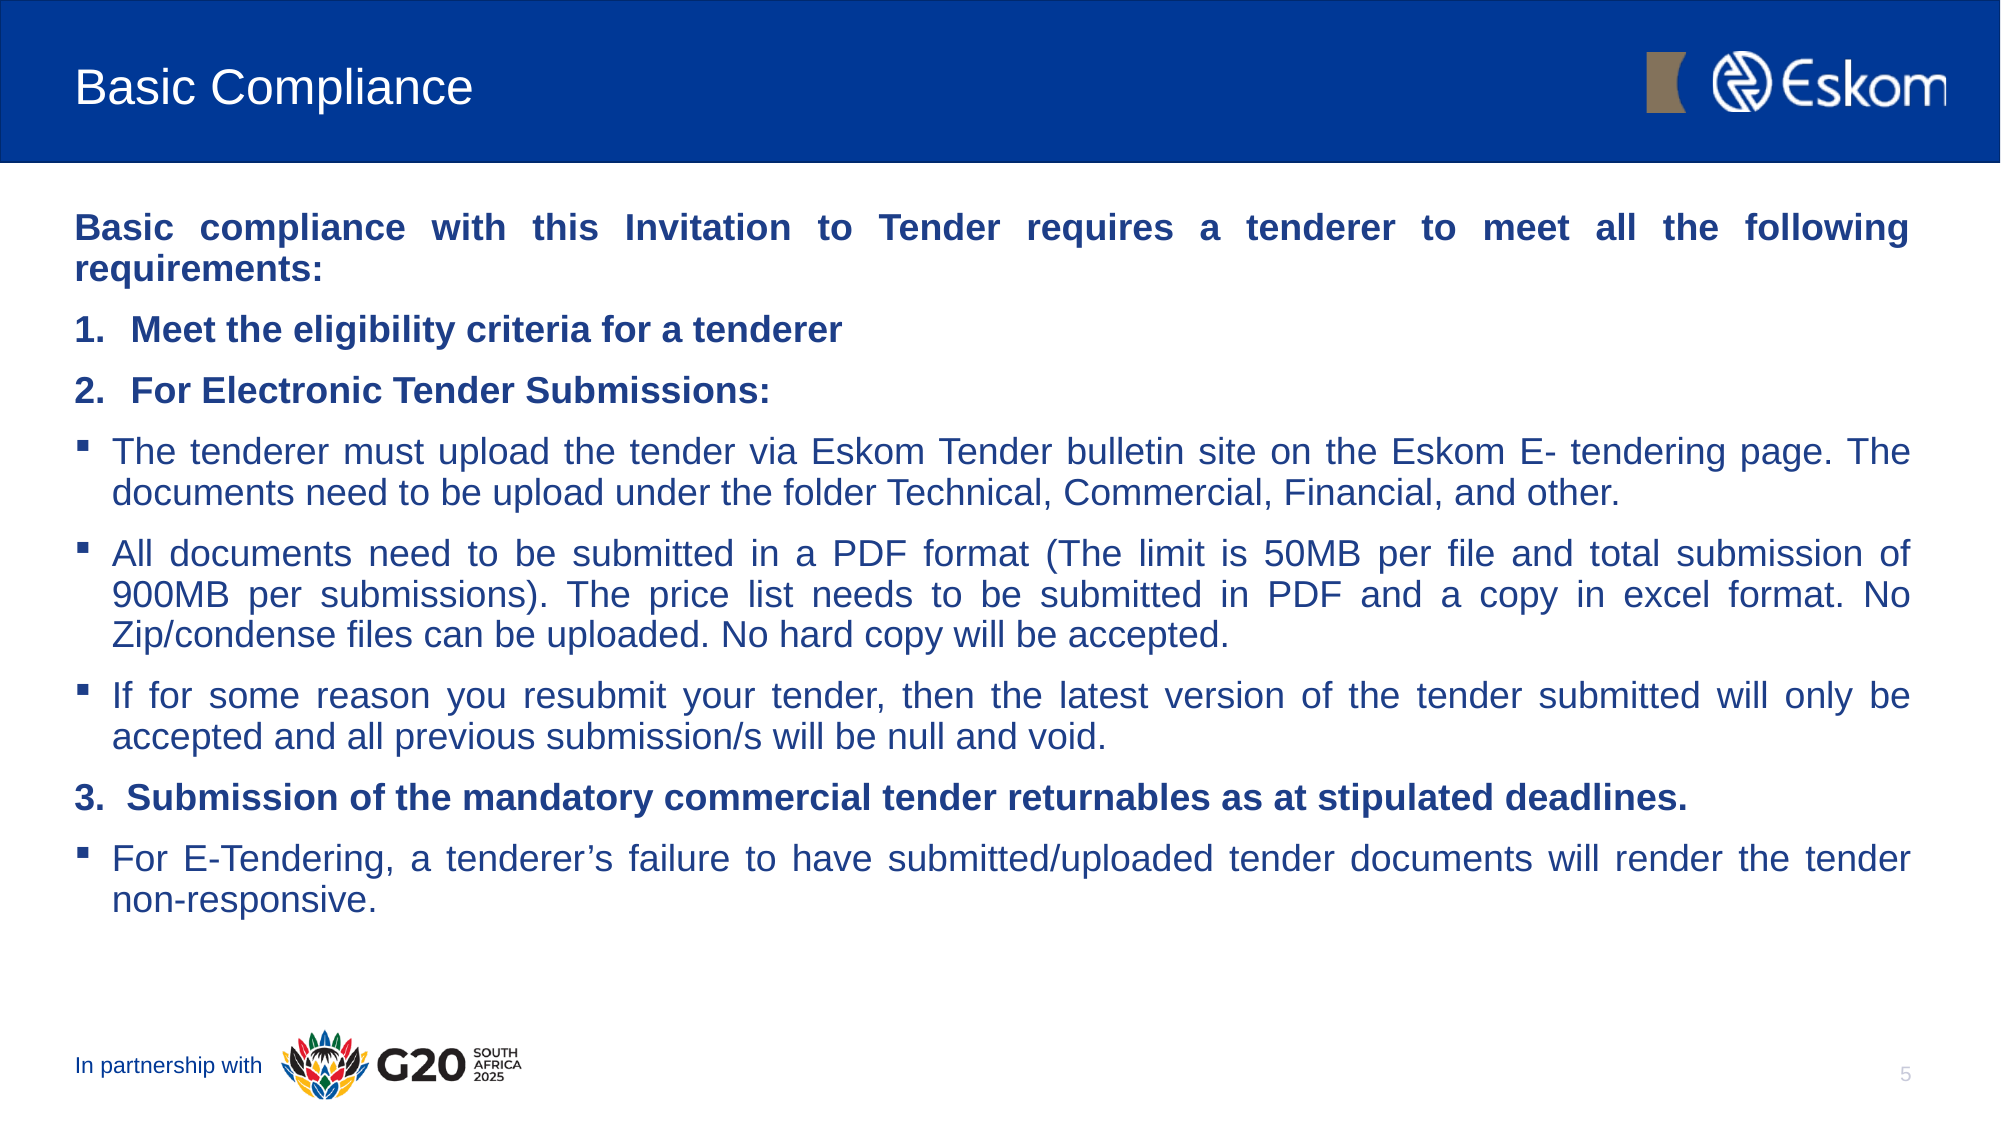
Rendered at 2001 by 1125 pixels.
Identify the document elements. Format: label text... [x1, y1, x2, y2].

title Basic Compliance [59, 33, 1620, 143]
list Basic compliance with this Invitation to Tender requires a tenderer to meet all the following requirements: Meet the eligibility criteria for a tenderer For Electronic Tender Submissions: The tenderer must upload the tender via Eskom Tender bulletin site on the Eskom E- tendering page. The documents need to be upload under the folder Technical, Commercial, Financial, and other. All documents need to be submitted in a PDF format (The limit is 50MB per file and total submission of 900MB per submissions). The price list needs to be submitted in PDF and a copy in excel format. No Zip/condense files can be uploaded. No hard copy will be accepted. If for some reason you resubmit your tender, then the latest version of the tender submitted will only be accepted and all previous submission/s will be null and void. 3. Submission of the mandatory commercial tender returnables as at stipulated deadlines. For E-Tendering, a tenderer’s failure to have submitted/uploaded tender documents will render the tender non-responsive. [59, 200, 1927, 998]
slide_number 5 [1869, 1042, 1927, 1103]
picture [280, 1029, 526, 1100]
